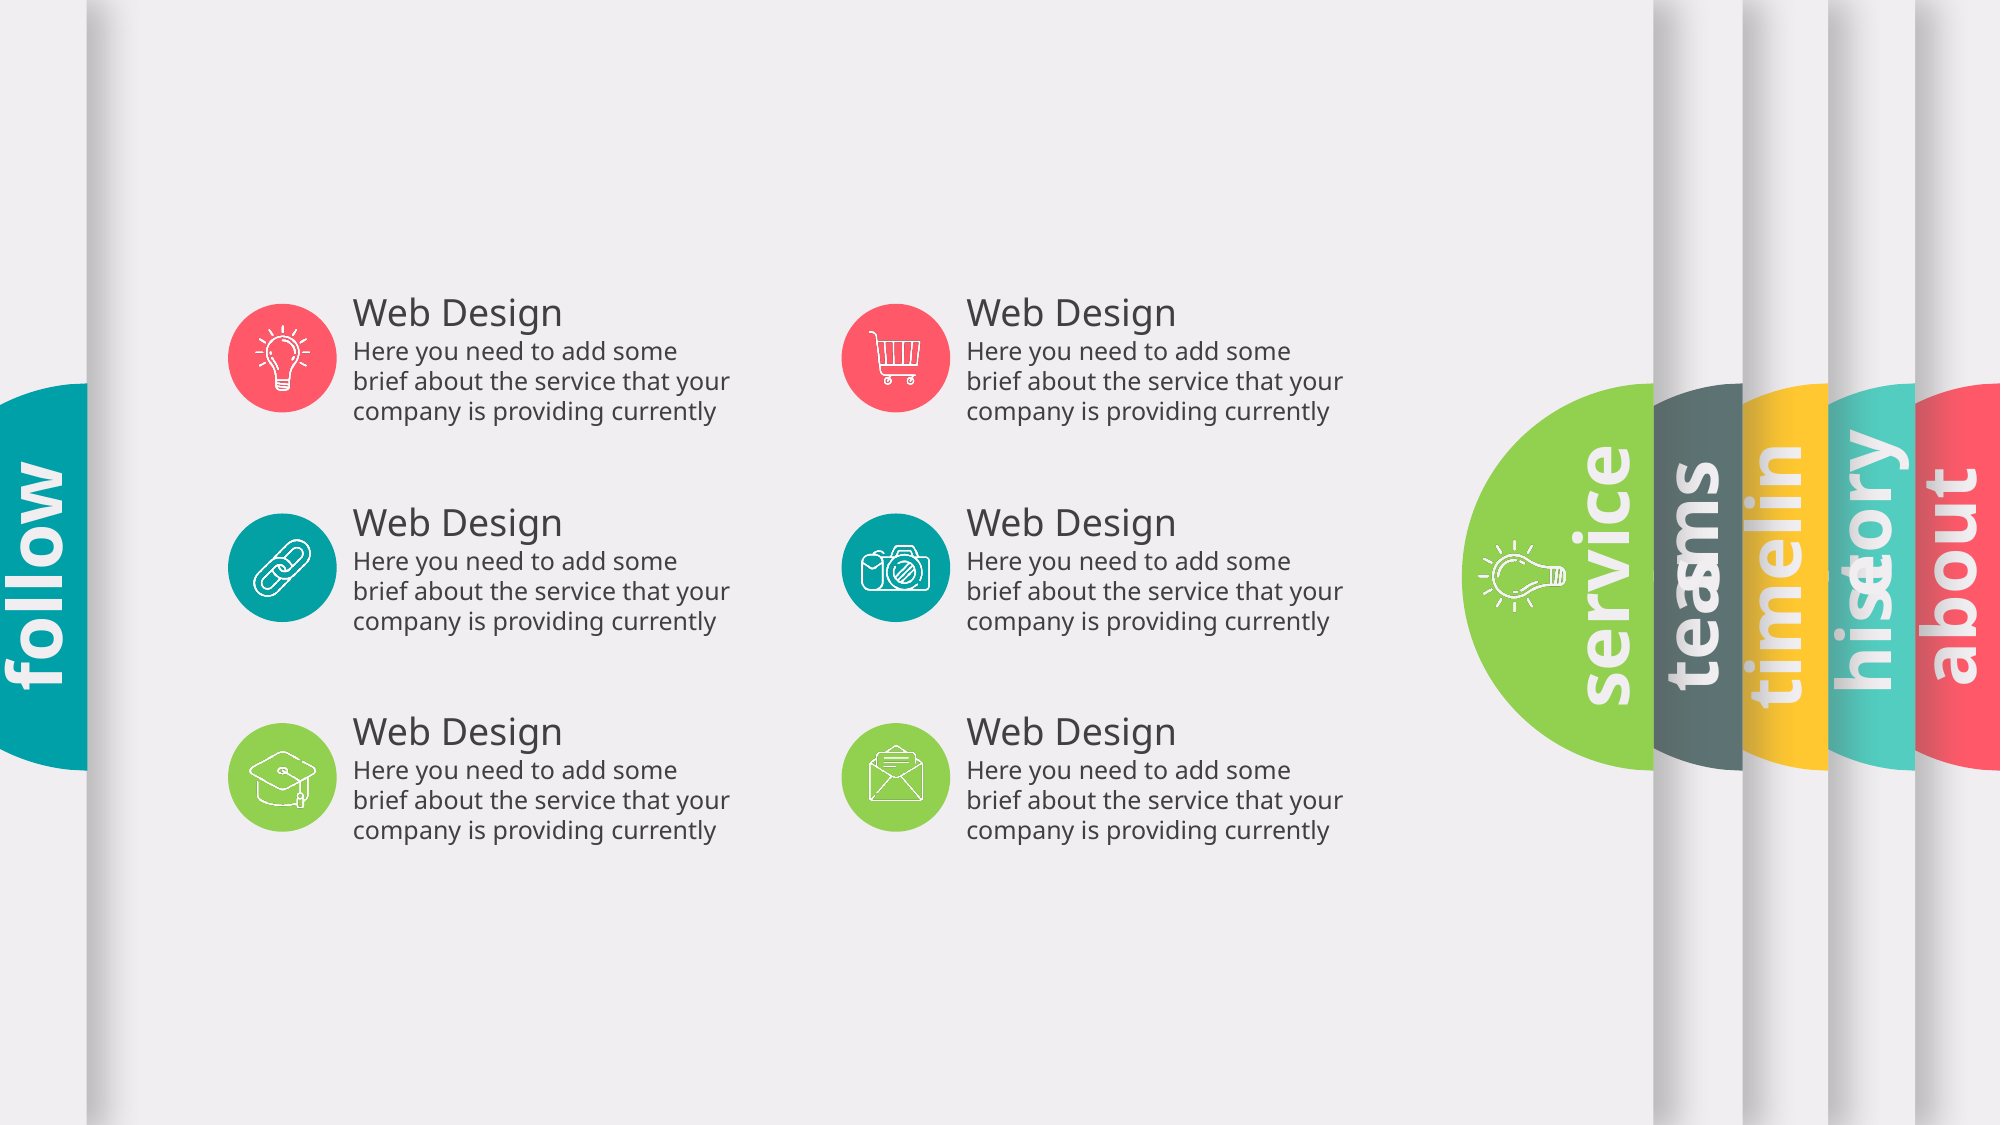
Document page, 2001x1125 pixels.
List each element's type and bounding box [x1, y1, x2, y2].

text_box [228, 701, 753, 854]
text_box [1829, 0, 1916, 1125]
text_box [0, 0, 88, 1125]
text_box [1916, 0, 2000, 1125]
text_box [841, 491, 1367, 644]
text_box [1654, 0, 1743, 1125]
text_box [841, 281, 1367, 435]
text_box [228, 281, 753, 435]
text_box [228, 491, 753, 644]
text_box [841, 701, 1367, 854]
text_box [88, 0, 1654, 1125]
text_box [1743, 0, 1829, 1125]
